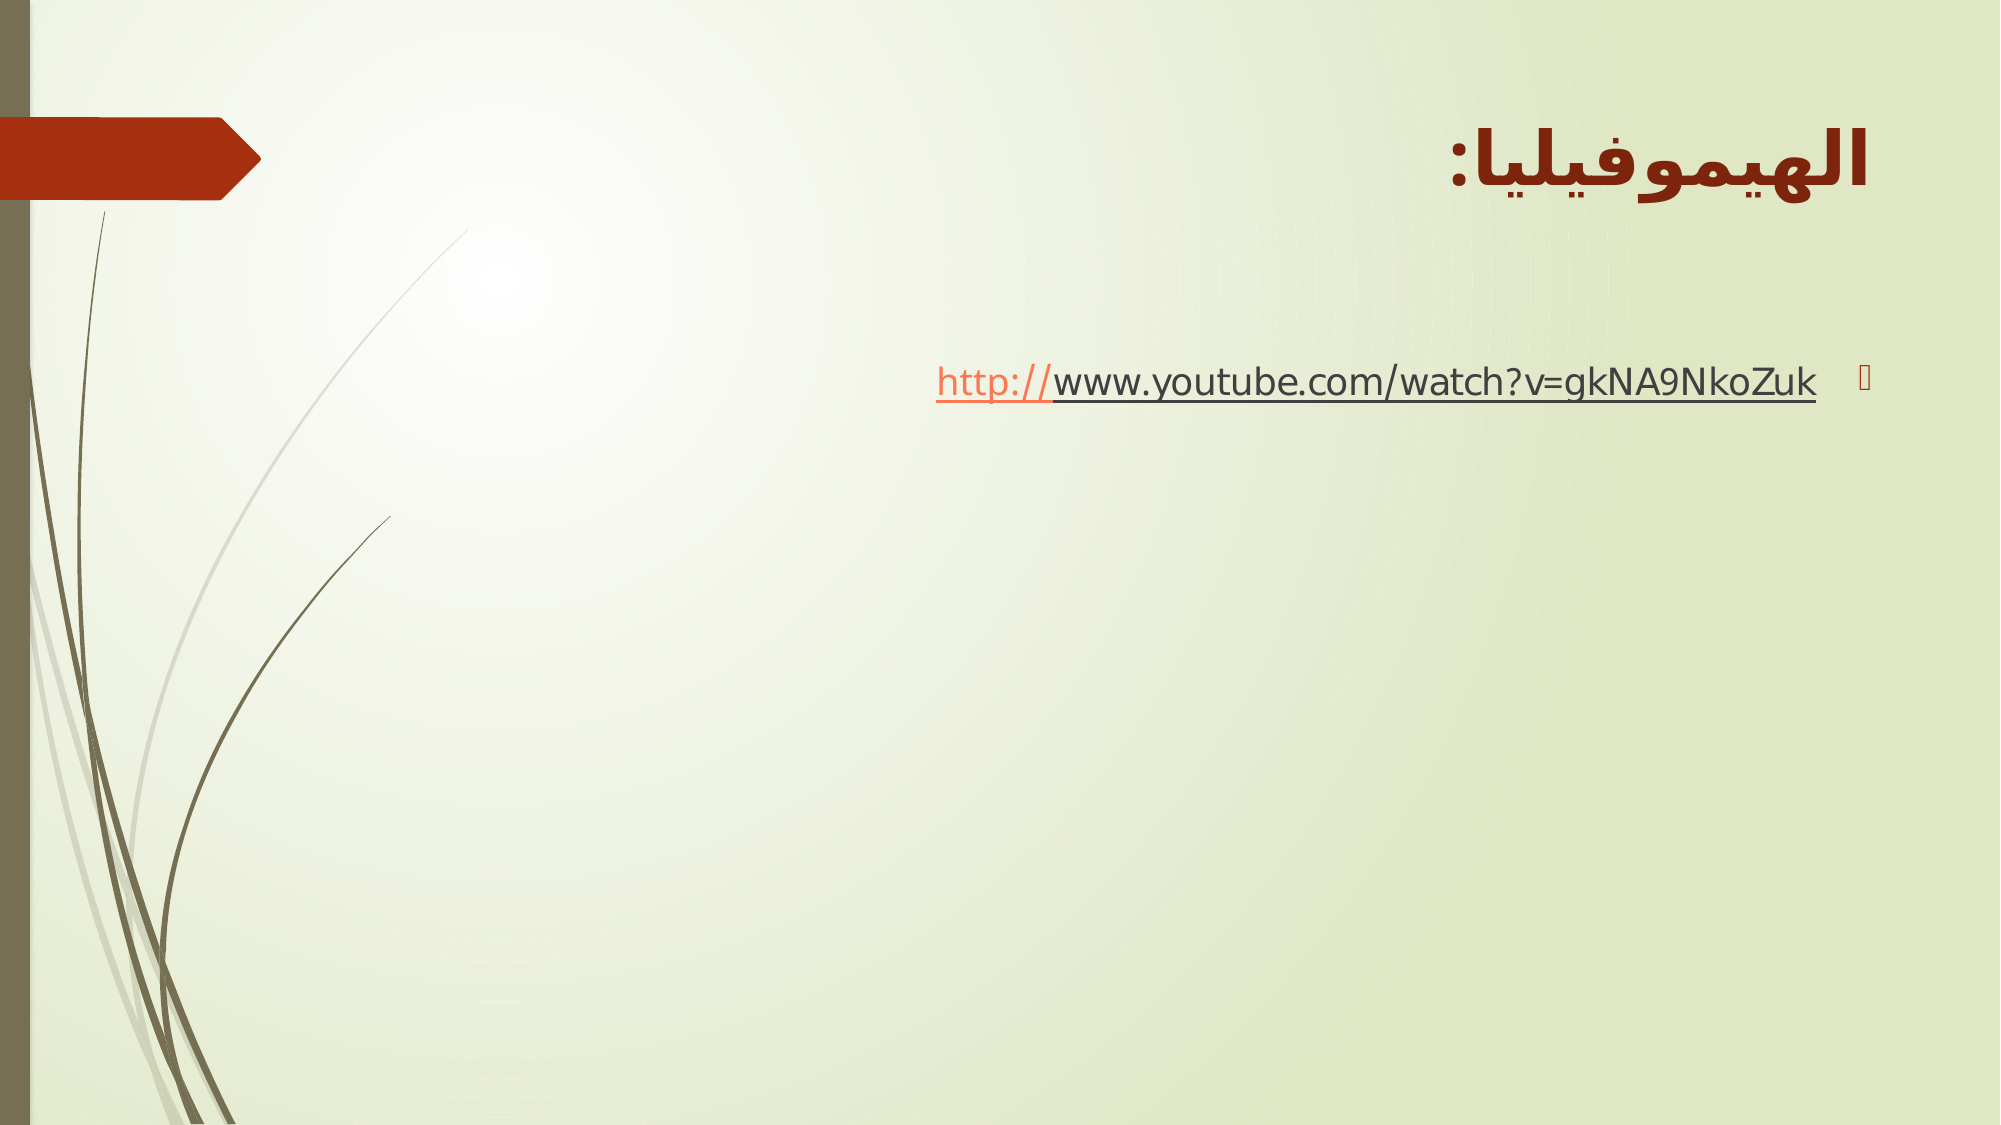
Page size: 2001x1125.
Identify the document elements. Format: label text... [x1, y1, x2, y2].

title الهيموفيليا: [425, 102, 1888, 313]
list http://www.youtube.com/watch?v=gkNA9NkoZuk [424, 350, 1888, 970]
